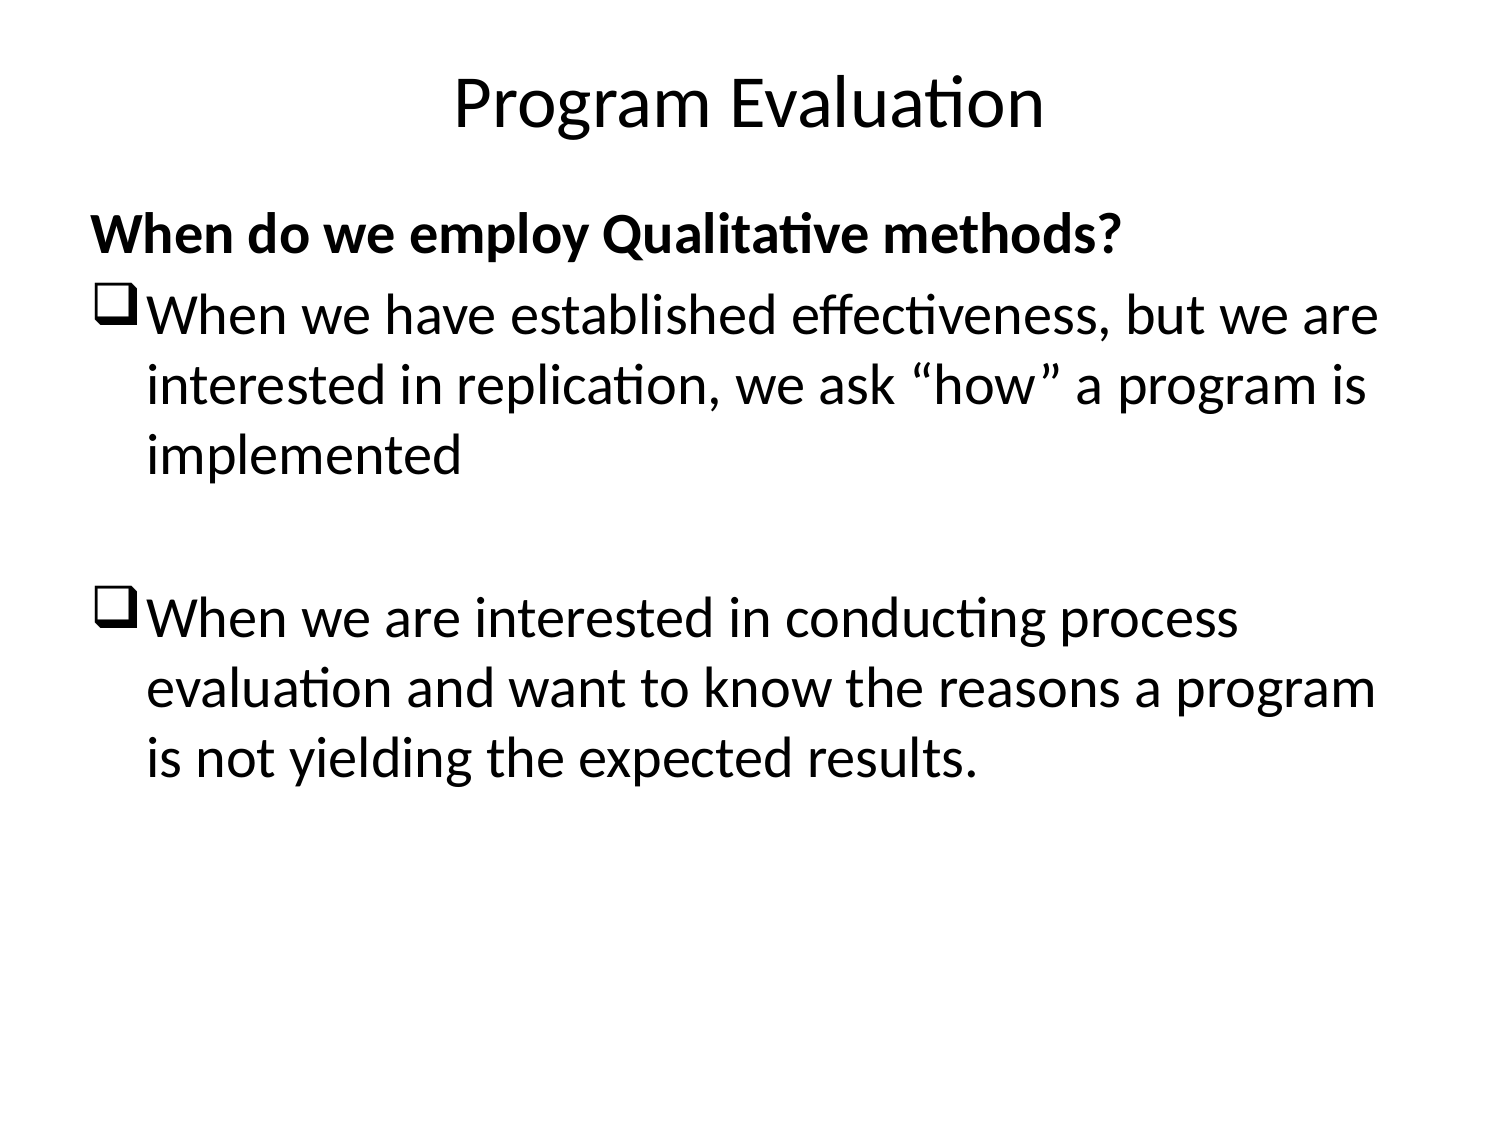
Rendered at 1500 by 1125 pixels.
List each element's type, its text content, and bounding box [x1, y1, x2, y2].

list When do we employ Qualitative methods? When we have established effectiveness, but we are interested in replication, we ask “how” a program is implemented When we are interested in conducting process evaluation and want to know the reasons a program is not yielding the expected results. [75, 187, 1425, 1005]
title Program Evaluation [75, 45, 1425, 150]
